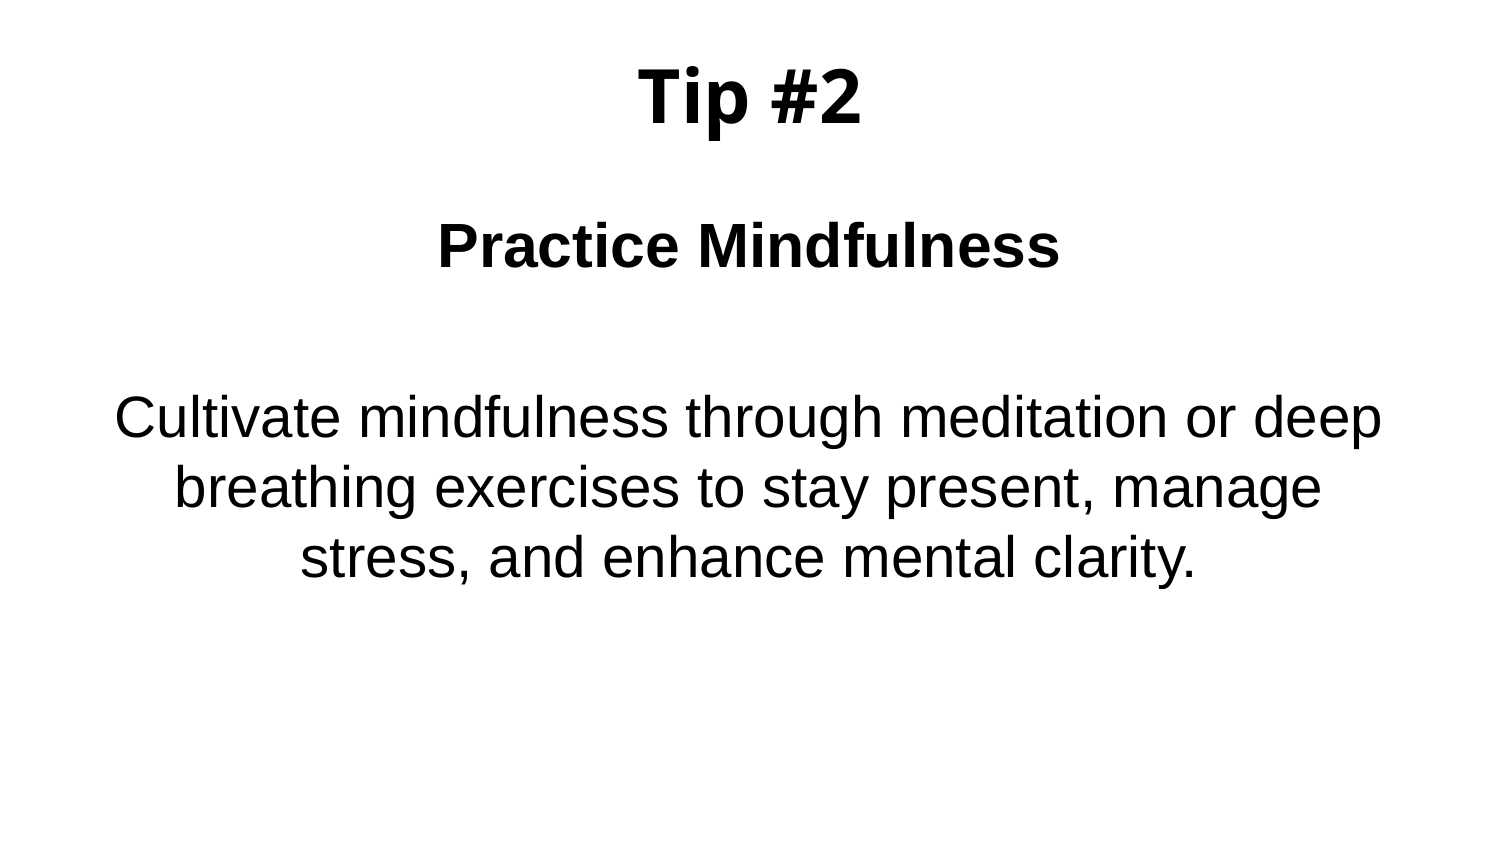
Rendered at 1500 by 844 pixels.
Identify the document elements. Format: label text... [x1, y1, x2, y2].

title Tip #2 [75, 12, 1425, 102]
list Practice Mindfulness Cultivate mindfulness through meditation or deep breathing exercises to stay present, manage stress, and enhance mental clarity. [75, 102, 1425, 832]
